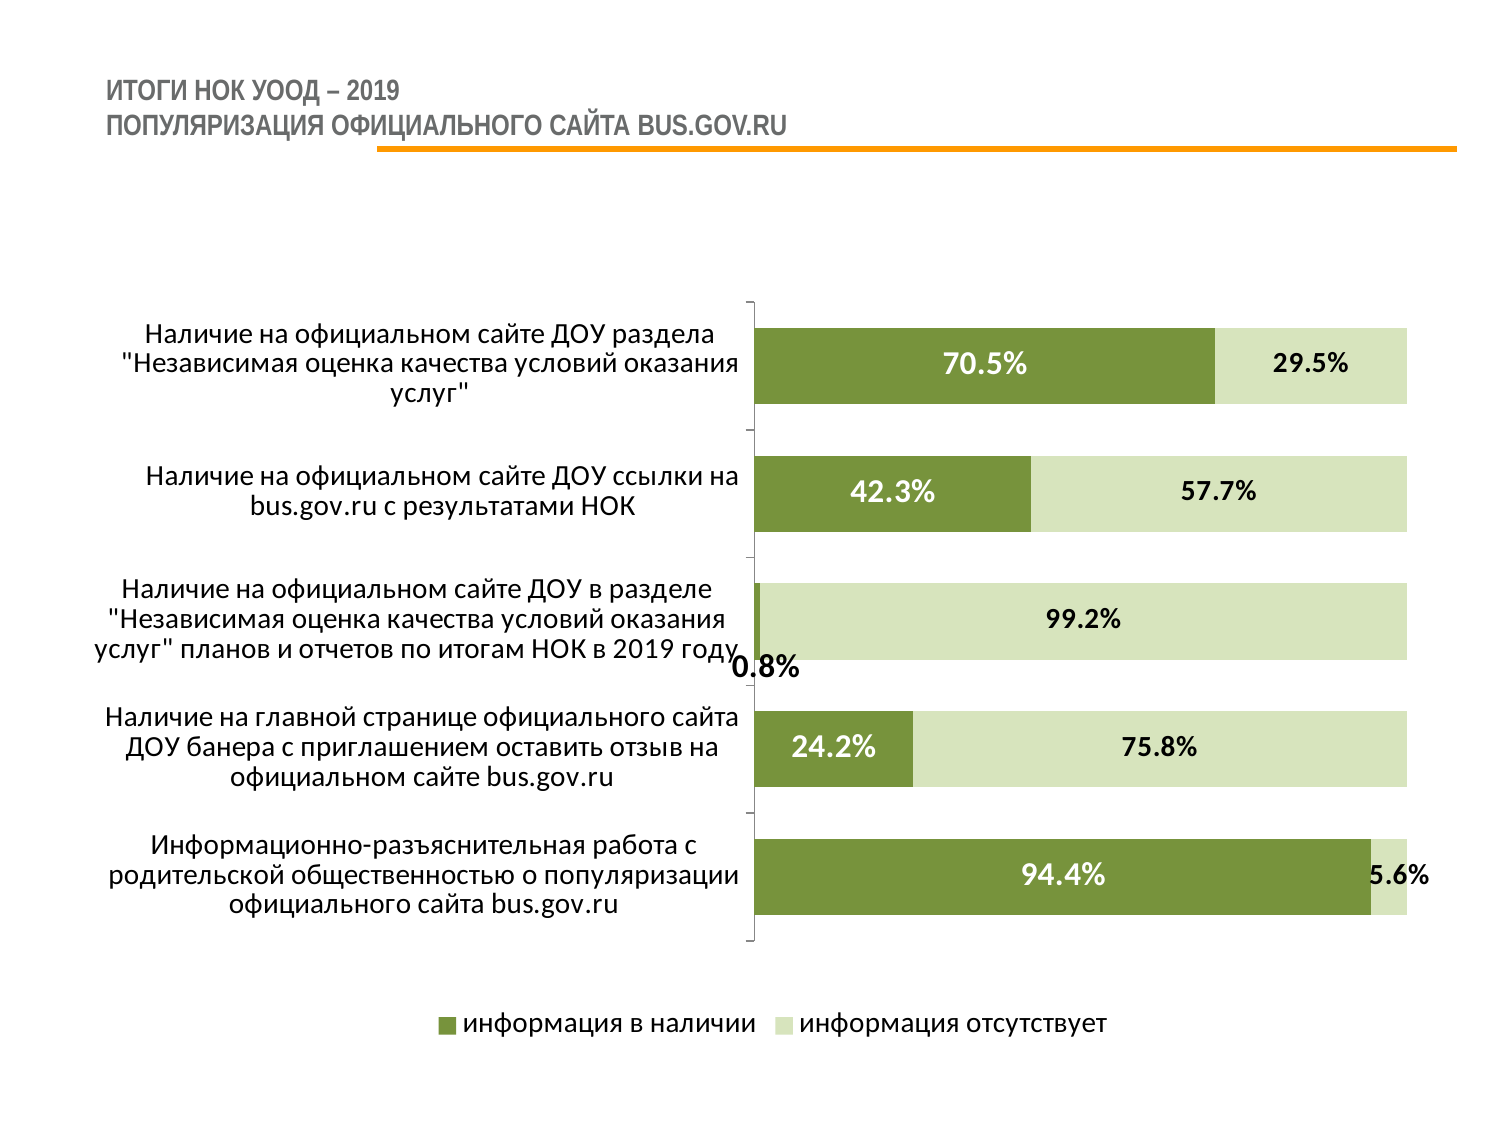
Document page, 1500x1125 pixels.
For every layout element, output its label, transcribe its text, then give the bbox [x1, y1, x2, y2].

title ИТОГИ НОК УООД – 2019 популяризация официального сайта bus.gov.ru [91, 63, 1441, 149]
chart [88, 243, 1458, 1047]
